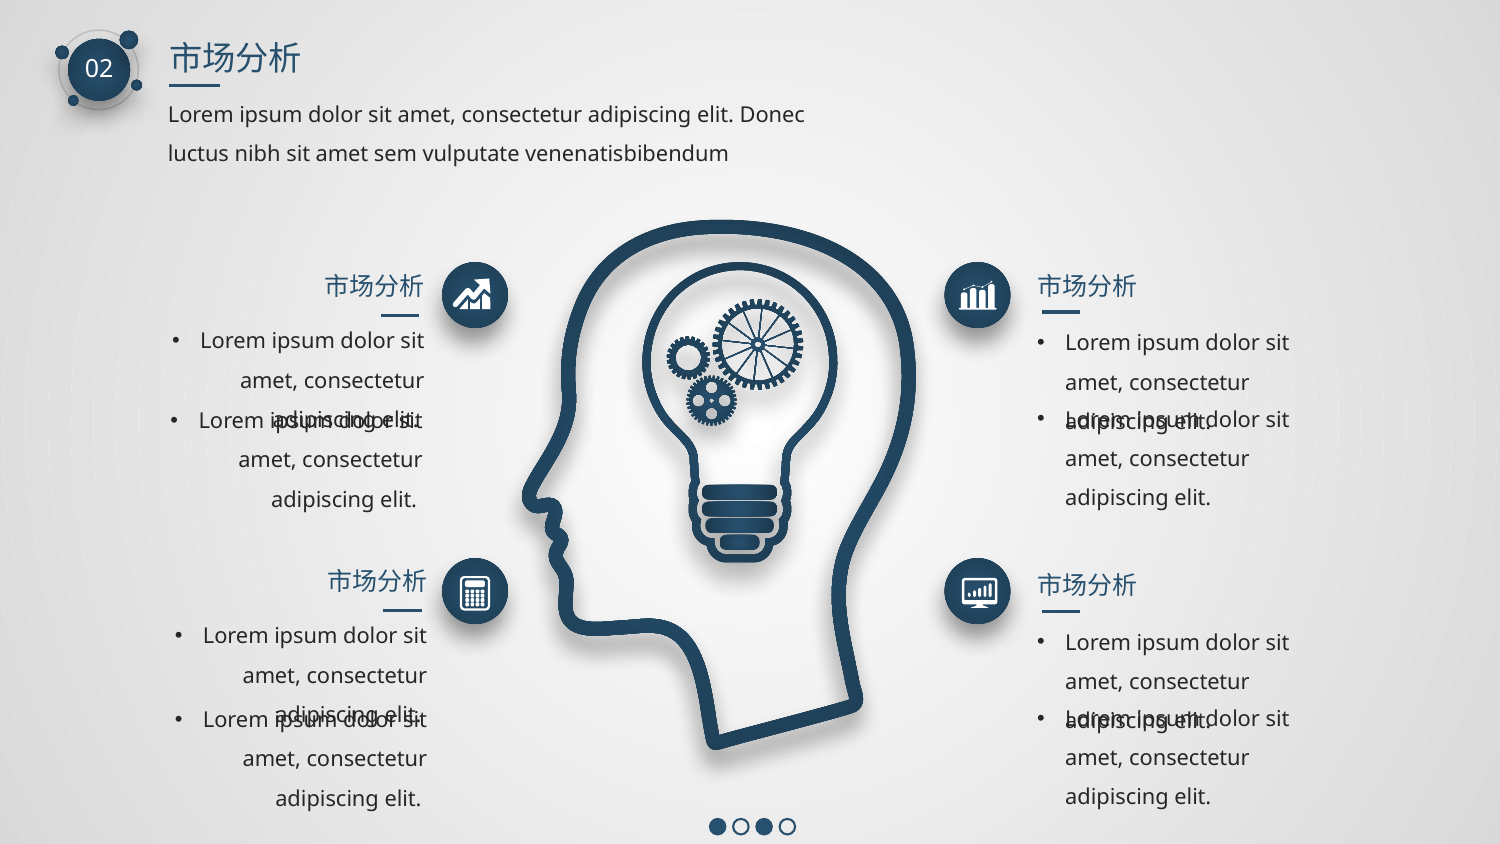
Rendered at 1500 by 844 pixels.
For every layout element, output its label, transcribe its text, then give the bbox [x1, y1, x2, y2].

text_box Lorem ipsum dolor sit amet, consectetur adipiscing elit. [1022, 308, 1344, 384]
text_box [943, 557, 1012, 626]
text_box Lorem ipsum dolor sit amet, consectetur adipiscing elit. [1022, 384, 1344, 518]
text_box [452, 278, 491, 310]
text_box [441, 261, 510, 330]
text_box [459, 575, 491, 611]
text_box [943, 261, 1012, 330]
text_box Lorem ipsum dolor sit amet, consectetur adipiscing elit. [1022, 683, 1344, 817]
text_box Lorem ipsum dolor sit amet, consectetur adipiscing elit. [120, 603, 443, 685]
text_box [519, 219, 920, 750]
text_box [961, 577, 998, 608]
text_box [443, 557, 510, 626]
text_box Lorem ipsum dolor sit amet, consectetur adipiscing elit. [117, 308, 440, 440]
text_box 市场分析 [90, 263, 440, 308]
text_box 市场分析 [92, 558, 443, 603]
text_box 市场分析 [1022, 263, 1372, 308]
text_box 市场分析 [154, 30, 318, 79]
text_box Lorem ipsum dolor sit amet, consectetur adipiscing elit. [120, 685, 443, 818]
text_box Lorem ipsum dolor sit amet, consectetur adipiscing elit. [116, 386, 438, 519]
text_box Lorem ipsum dolor sit amet, consectetur adipiscing elit. [1022, 608, 1344, 683]
text_box 市场分析 [1022, 562, 1372, 608]
text_box 02 [70, 45, 129, 91]
text_box Lorem ipsum dolor sit amet, consectetur adipiscing elit. Donec luctus nibh sit amet sem vulputate venenatisbibendum [153, 79, 825, 174]
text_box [958, 280, 997, 310]
